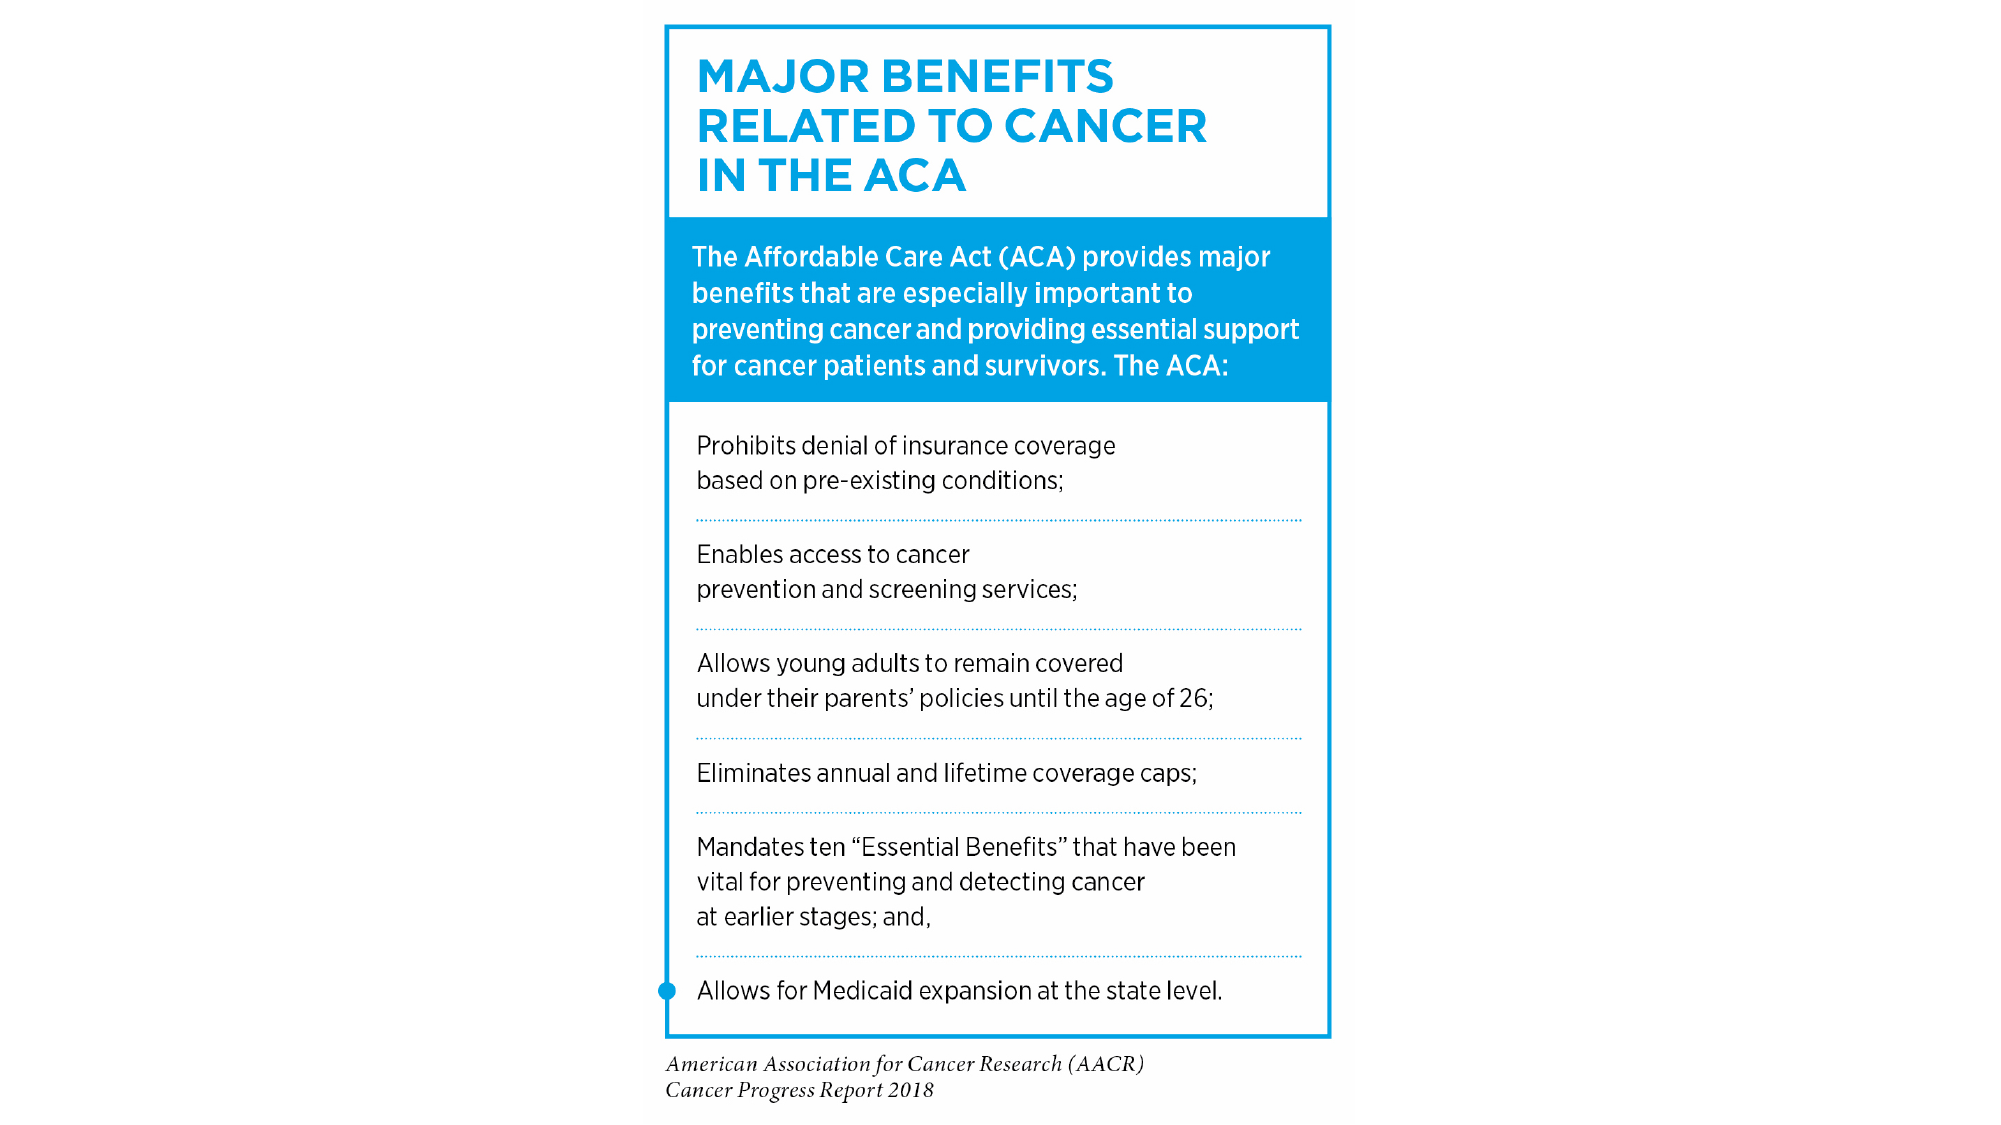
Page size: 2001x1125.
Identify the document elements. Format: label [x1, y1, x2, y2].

picture [643, 0, 1355, 1124]
